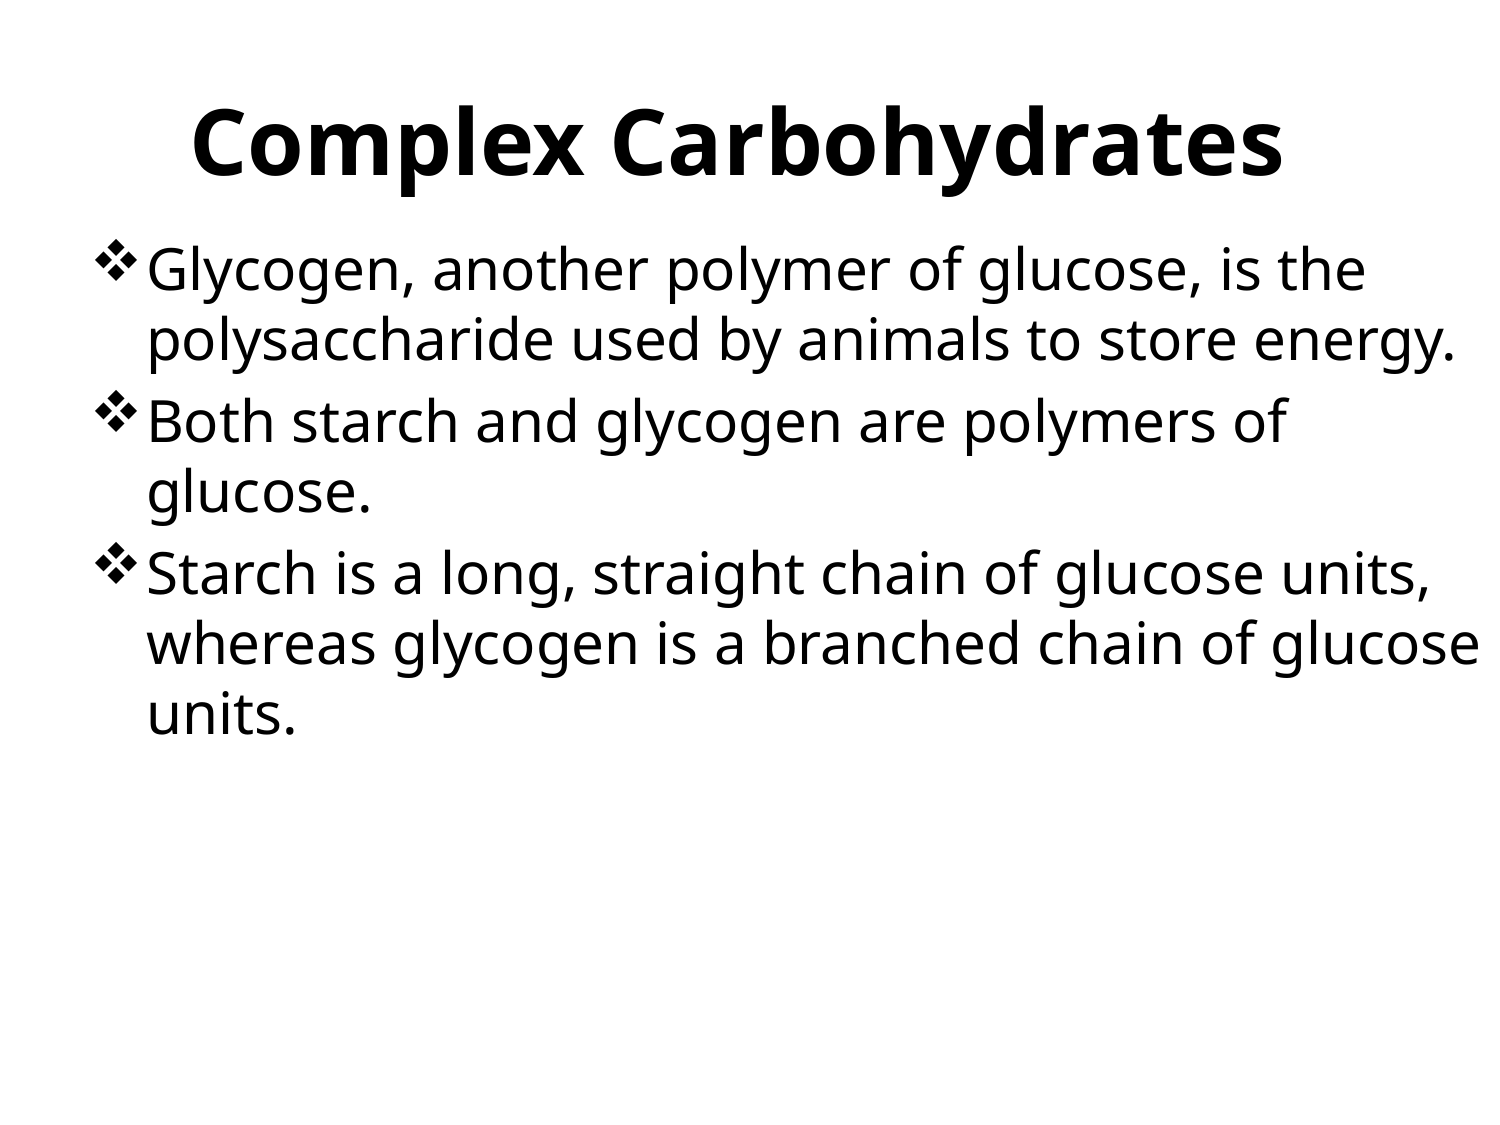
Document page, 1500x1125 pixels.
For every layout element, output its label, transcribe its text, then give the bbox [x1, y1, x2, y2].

title Complex Carbohydrates [74, 44, 1426, 224]
list Glycogen, another polymer of glucose, is the polysaccharide used by animals to store energy. Both starch and glycogen are polymers of glucose. Starch is a long, straight chain of glucose units, whereas glycogen is a branched chain of glucose units. [74, 224, 1500, 968]
